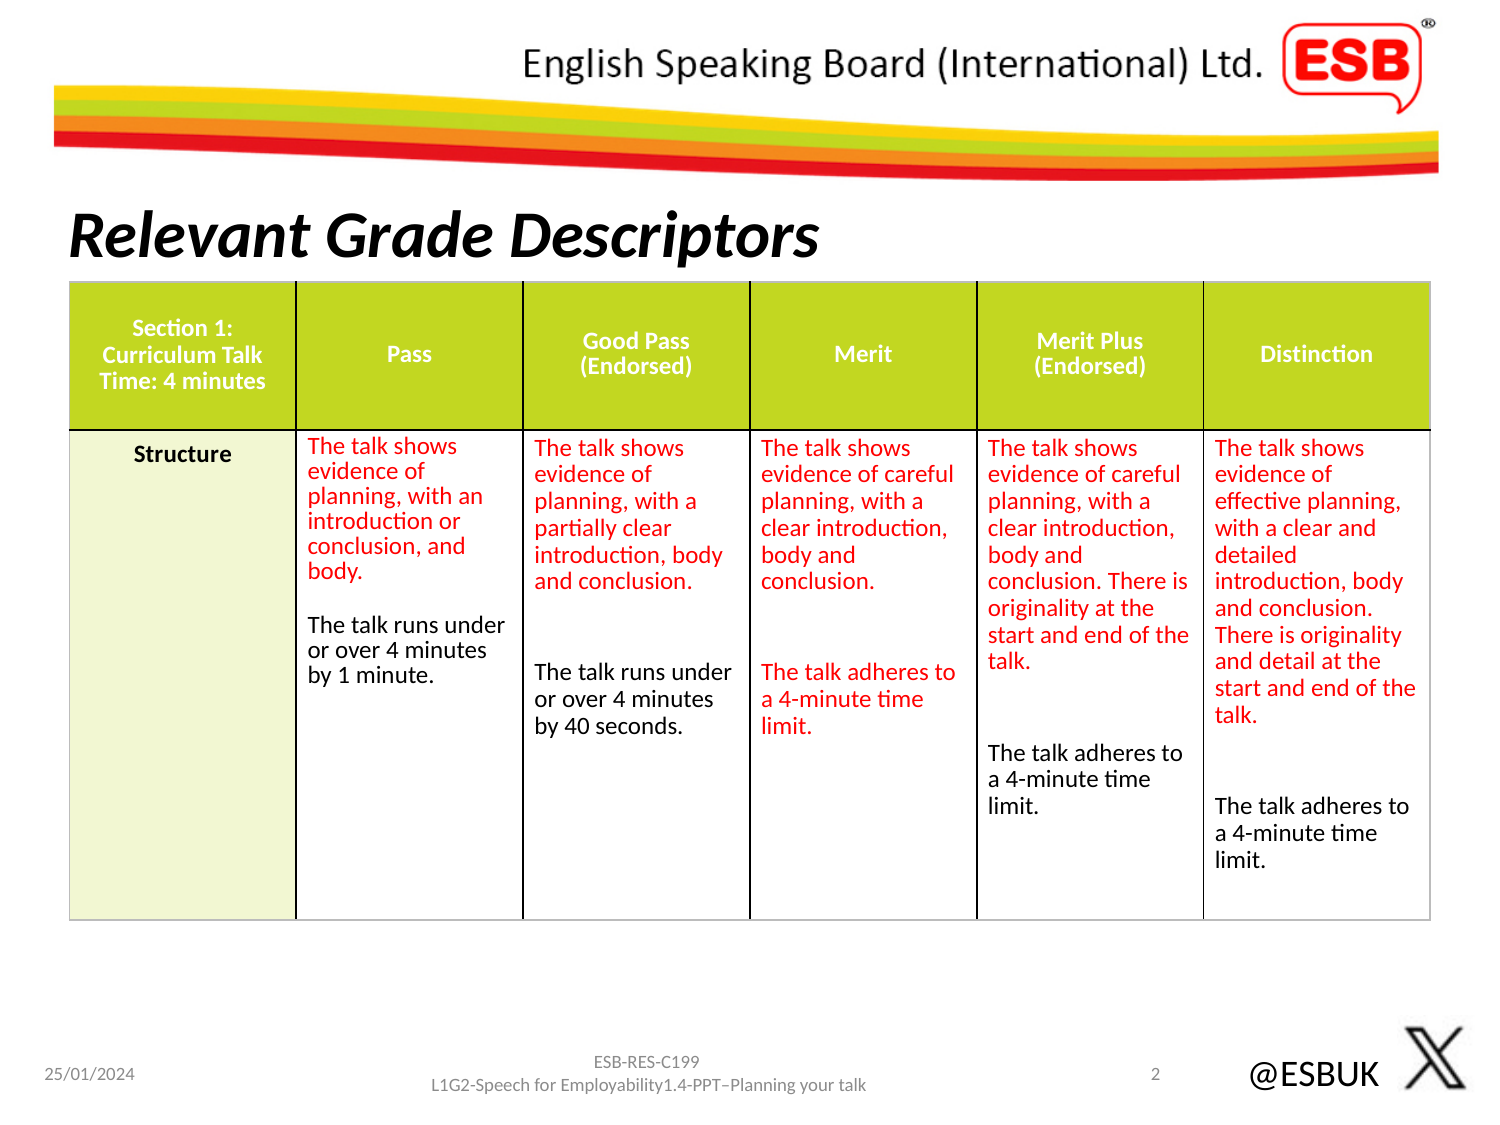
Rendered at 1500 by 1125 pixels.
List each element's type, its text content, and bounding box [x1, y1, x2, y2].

table_header Section 1: Curriculum Talk Time: 4 minutes [70, 283, 295, 429]
table_header Merit [751, 283, 976, 429]
picture [1397, 1015, 1478, 1102]
title Relevant Grade Descriptors [53, 194, 1347, 278]
table_header Distinction [1204, 283, 1429, 429]
table_cell The talk shows evidence of planning, with an introduction or conclusion, and body. The talk runs under or over 4 minutes by 1 minute. [297, 431, 522, 919]
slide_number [29, 1042, 367, 1103]
table_cell Structure [70, 431, 295, 919]
footer ESB-RES-C199 L1G2-Speech for Employability1.4-PPT–Planning your talk [395, 1042, 902, 1103]
table_cell The talk shows evidence of careful planning, with a clear introduction, body and conclusion. There is originality at the start and end of the talk. The talk adheres to a 4-minute time limit. [978, 431, 1203, 919]
table_cell The talk shows evidence of planning, with a partially clear introduction, body and conclusion. The talk runs under or over 4 minutes by 40 seconds. [524, 431, 749, 919]
table_header Pass [297, 283, 522, 429]
picture [0, 0, 1500, 189]
slide_number 2 [930, 1042, 1176, 1103]
table_header Merit Plus (Endorsed) [978, 283, 1203, 429]
table_cell The talk shows evidence of effective planning, with a clear and detailed introduction, body and conclusion. There is originality and detail at the start and end of the talk. The talk adheres to a 4-minute time limit. [1204, 431, 1429, 919]
table_header Good Pass (Endorsed) [524, 283, 749, 429]
table_cell The talk shows evidence of careful planning, with a clear introduction, body and conclusion. The talk adheres to a 4-minute time limit. [751, 431, 976, 919]
